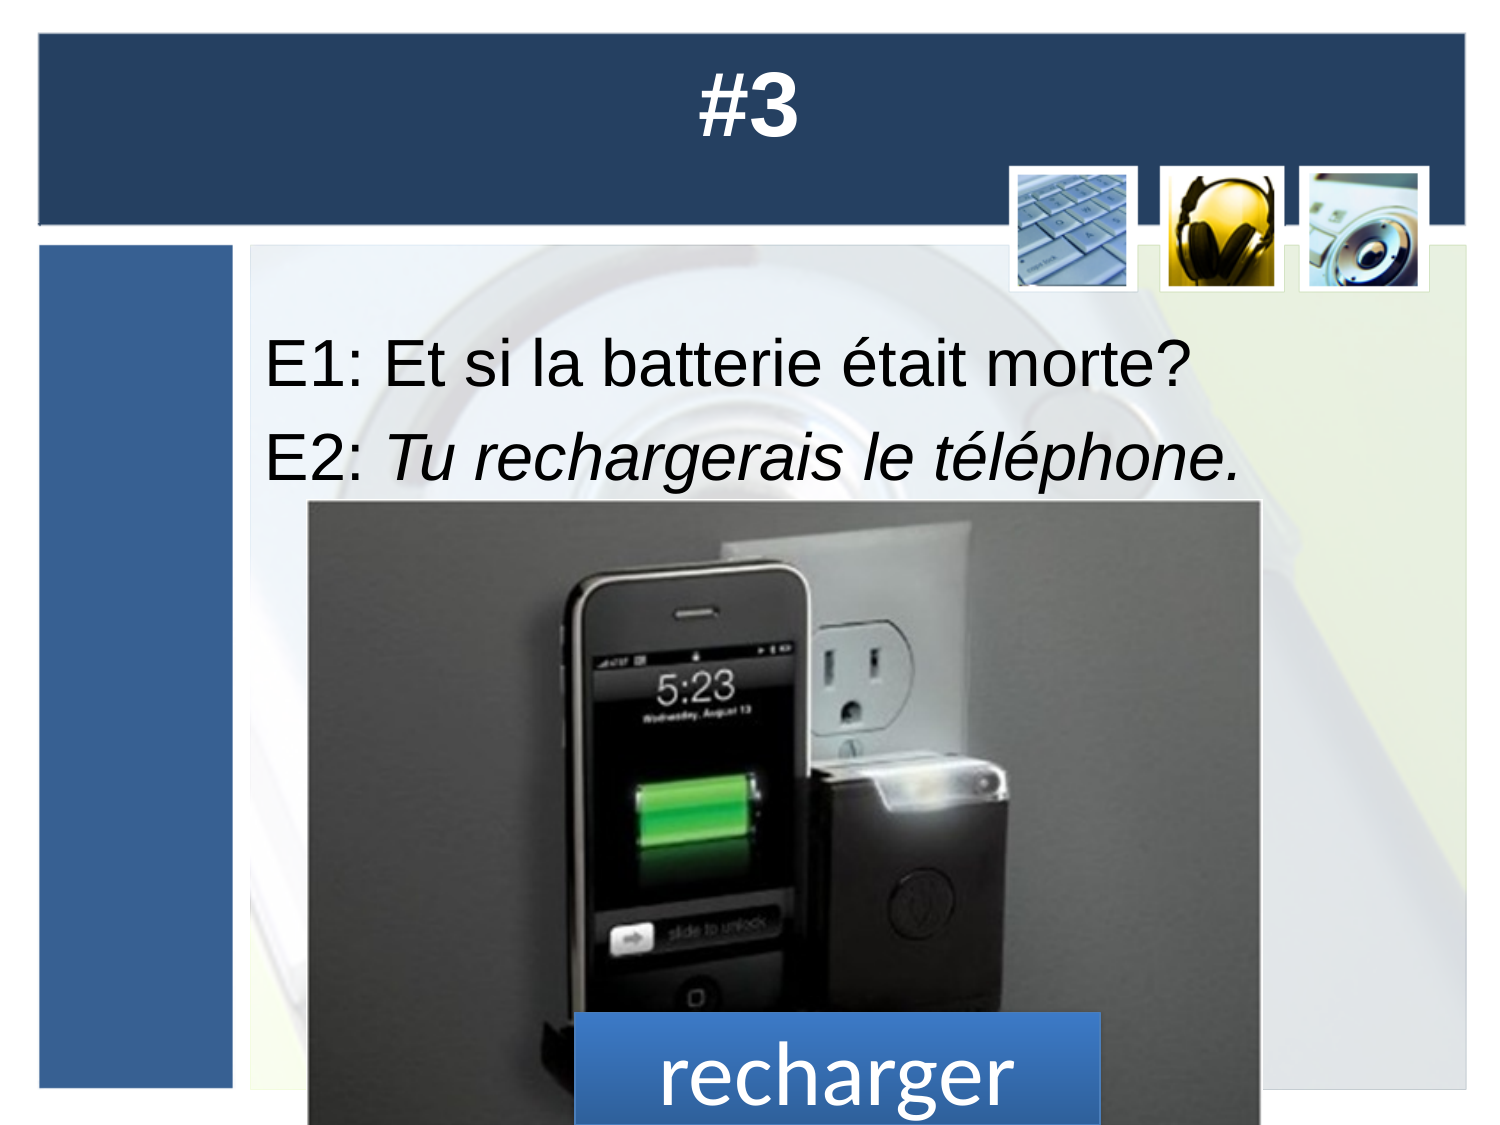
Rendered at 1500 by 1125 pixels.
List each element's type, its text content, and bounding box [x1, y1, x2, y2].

picture [0, 0, 1500, 1125]
title #3 [75, 37, 1425, 163]
list E1: Et si la batterie était morte? E2: Tu rechargerais le téléphone. [249, 312, 1425, 1080]
